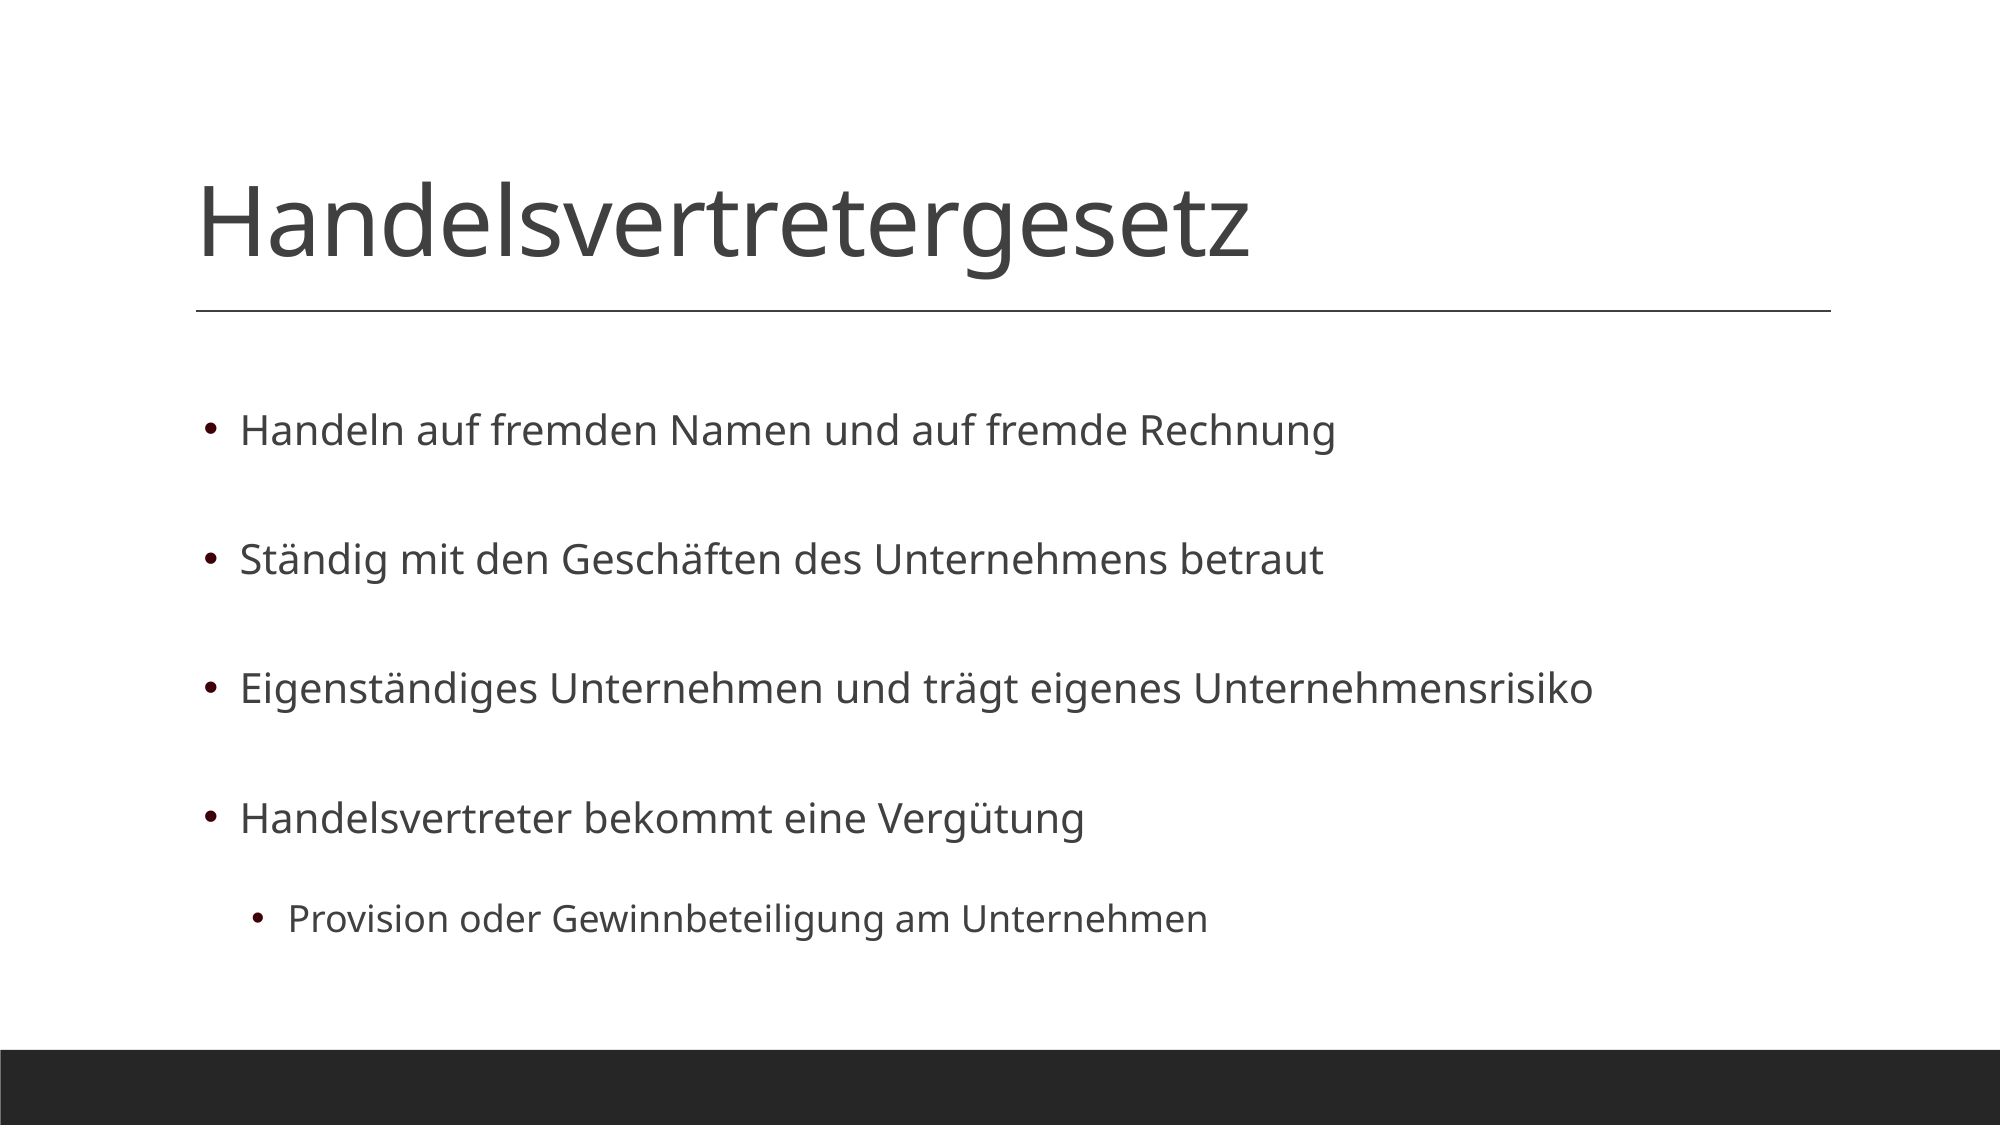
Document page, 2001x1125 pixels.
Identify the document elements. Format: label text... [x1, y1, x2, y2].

list Handeln auf fremden Namen und auf fremde Rechnung Ständig mit den Geschäften des Unternehmens betraut Eigenständiges Unternehmen und trägt eigenes Unternehmensrisiko Handelsvertreter bekommt eine Vergütung Provision oder Gewinnbeteiligung am Unternehmen [180, 345, 1830, 963]
title Handelsvertretergesetz [180, 47, 1830, 285]
